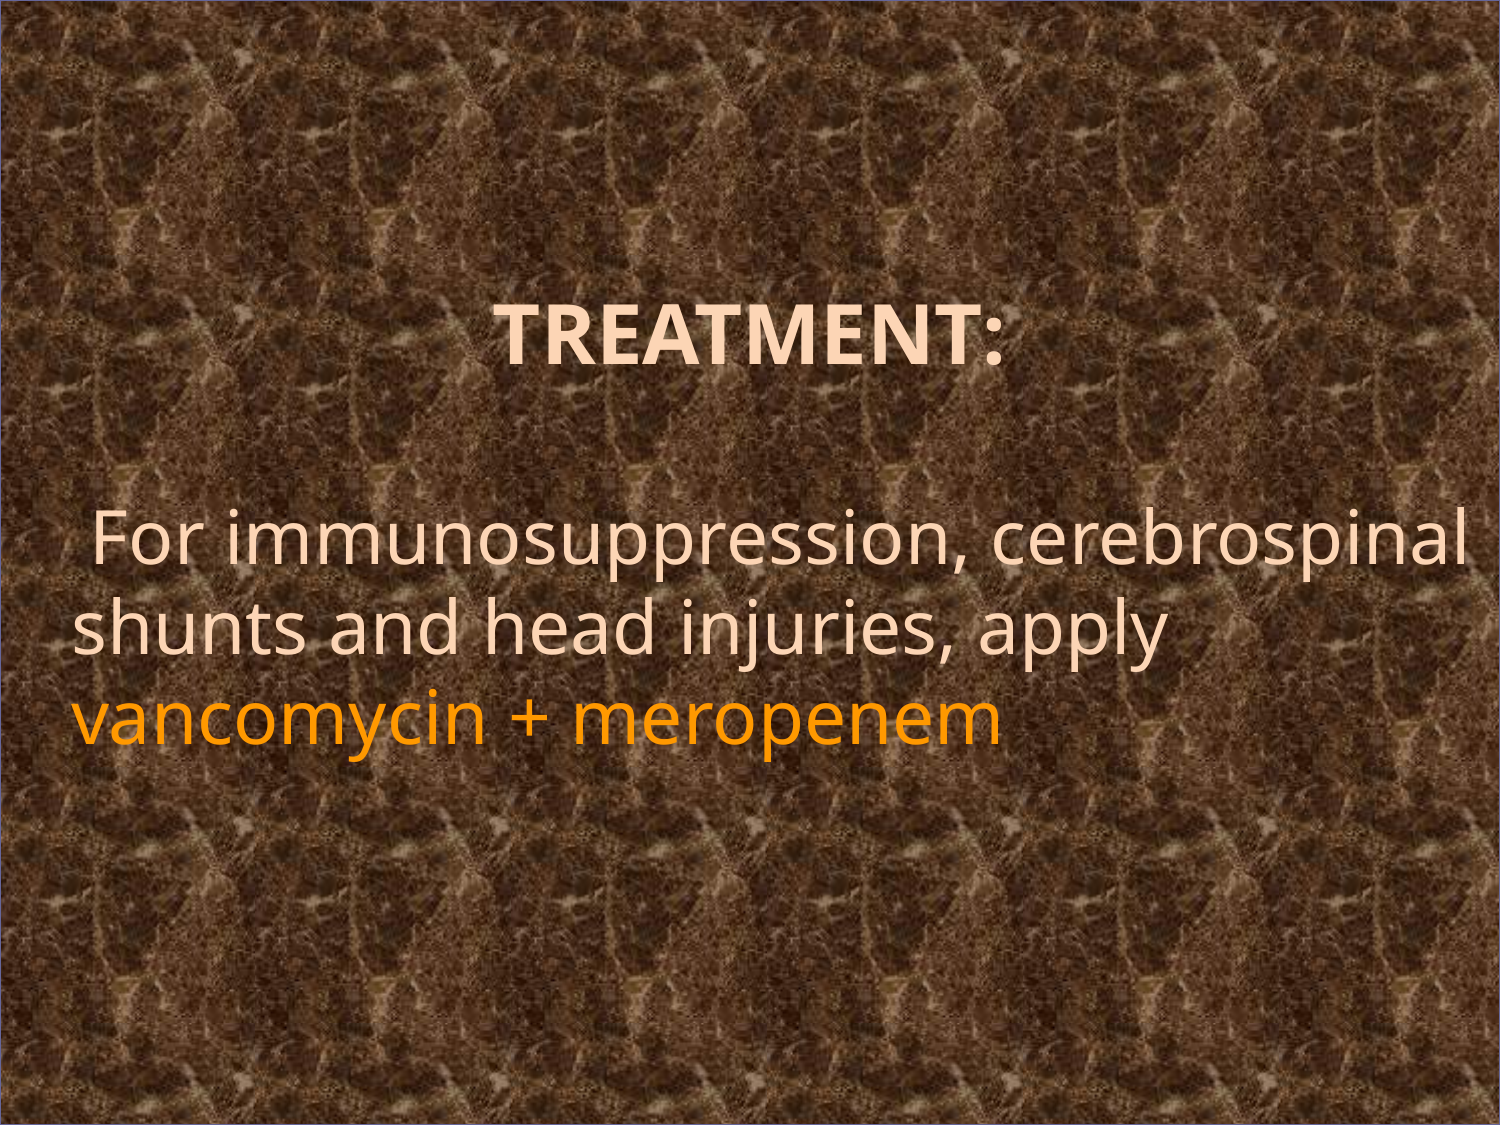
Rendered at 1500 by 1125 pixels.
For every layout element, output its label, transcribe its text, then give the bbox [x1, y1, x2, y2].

text_box TREATMENT: For immunosuppression, cerebrospinal shunts and head injuries, apply vancomycin + meropenem [0, 0, 1500, 1125]
